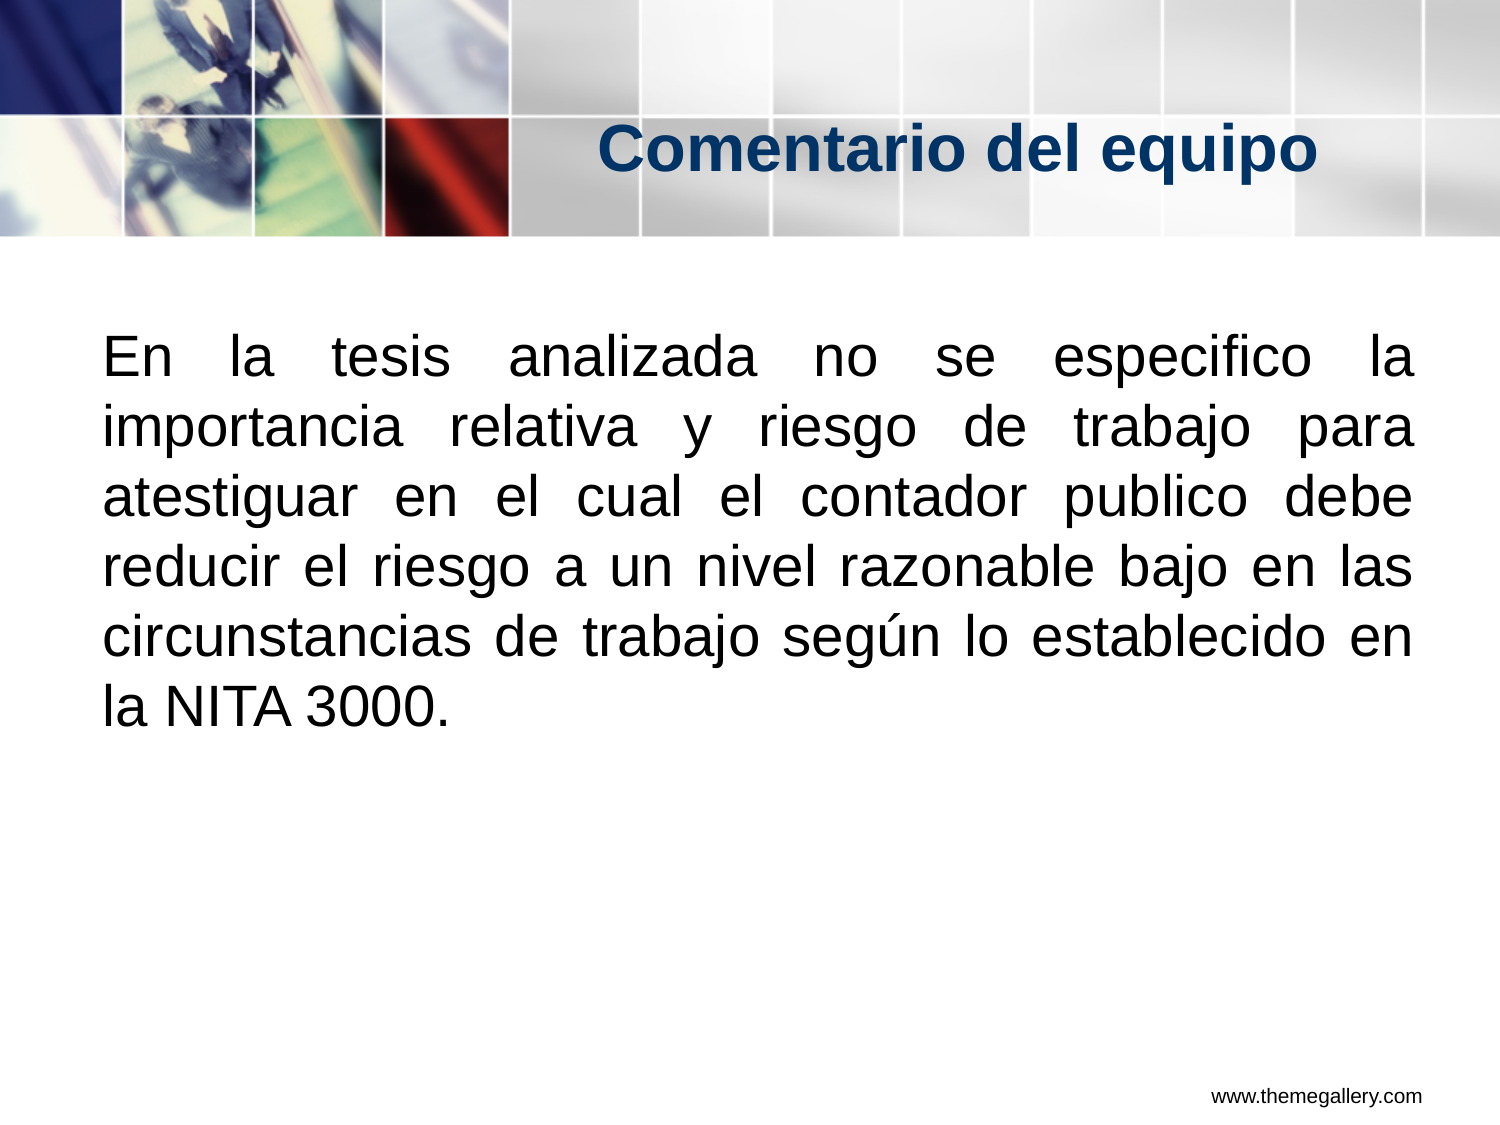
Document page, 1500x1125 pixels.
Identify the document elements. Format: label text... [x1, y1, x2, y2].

footer www.themegallery.com [1087, 1074, 1438, 1116]
picture [0, 0, 1500, 238]
title Comentario del equipo [499, 104, 1436, 185]
list En la tesis analizada no se especifico la importancia relativa y riesgo de trabajo para atestiguar en el cual el contador publico debe reducir el riesgo a un nivel razonable bajo en las circunstancias de trabajo según lo establecido en la NITA 3000. [87, 310, 1432, 870]
